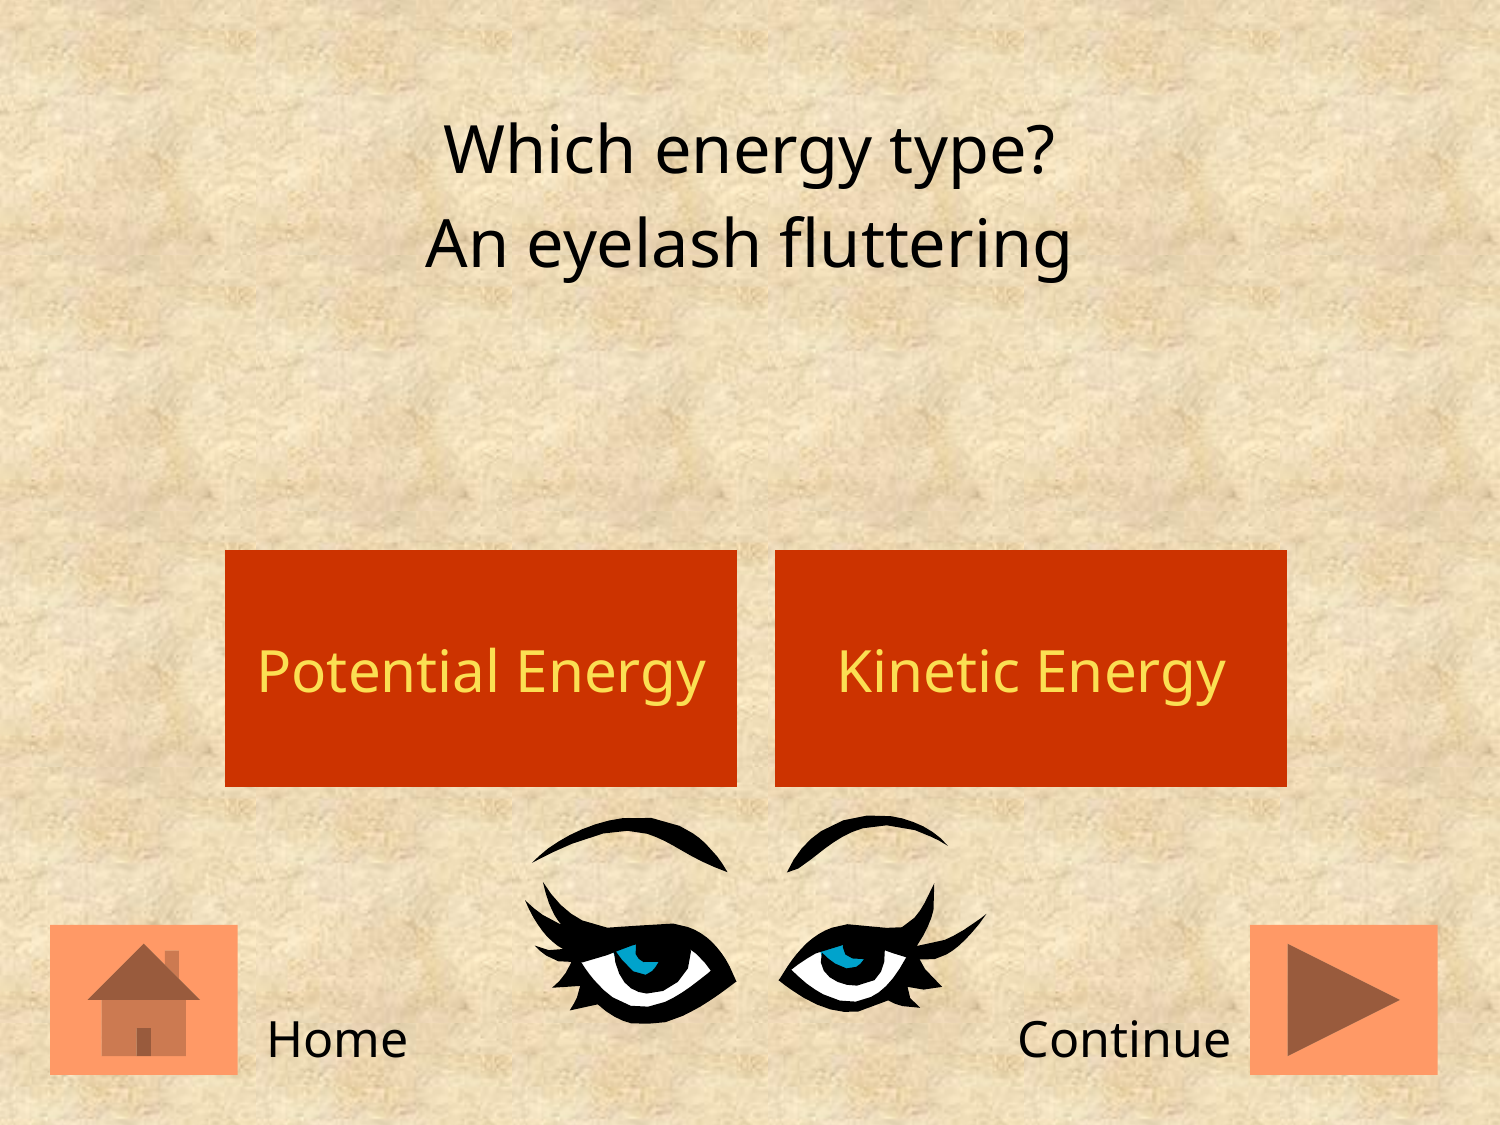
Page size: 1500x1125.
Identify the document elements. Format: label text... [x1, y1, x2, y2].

picture [0, 0, 1500, 1125]
text_box Continue [999, 999, 1250, 1075]
text_box Home [249, 999, 425, 1075]
text_box Which energy type? An eyelash fluttering [224, 99, 1275, 388]
text_box Potential Energy [224, 549, 738, 788]
text_box Kinetic Energy [774, 549, 1288, 788]
text_box [1250, 924, 1438, 1075]
text_box [50, 924, 238, 1075]
